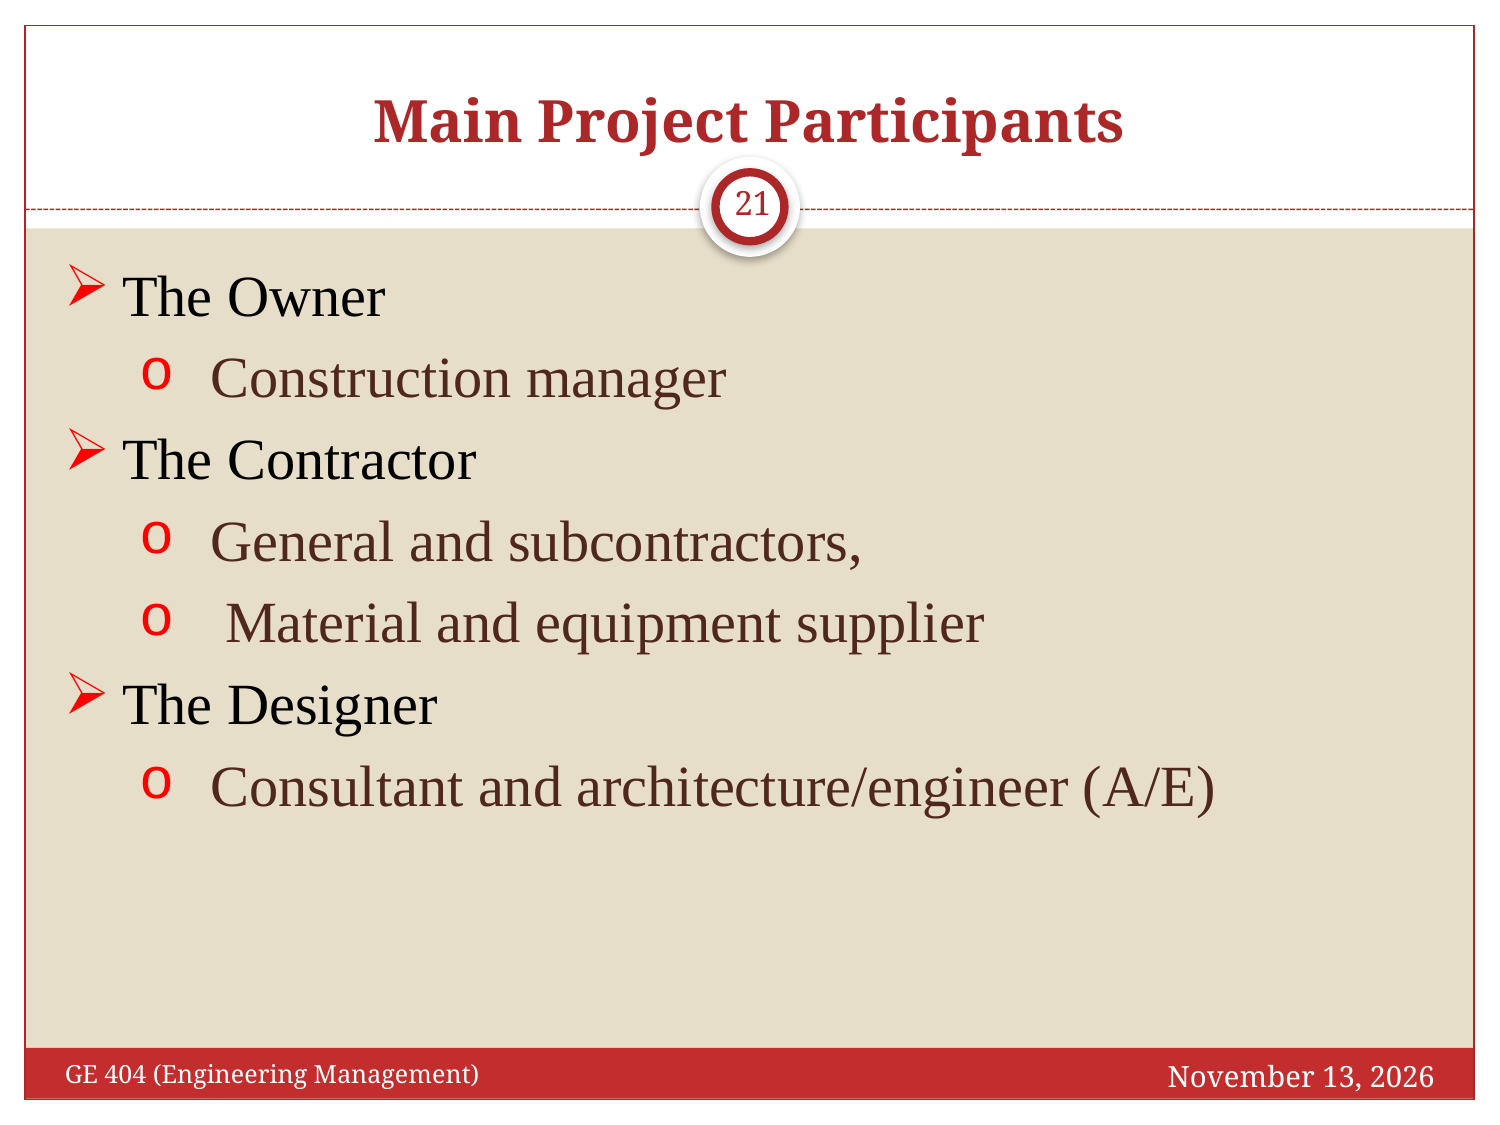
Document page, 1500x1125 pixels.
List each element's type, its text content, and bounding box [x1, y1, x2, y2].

slide_number 21 [715, 168, 791, 241]
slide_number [950, 1050, 1450, 1111]
title Main Project Participants [49, 37, 1450, 162]
footer GE 404 (Engineering Management) [50, 1051, 638, 1112]
list The Owner Construction manager The Contractor General and subcontractors, Material and equipment supplier The Designer Consultant and architecture/engineer (A/E) [49, 250, 1445, 1001]
